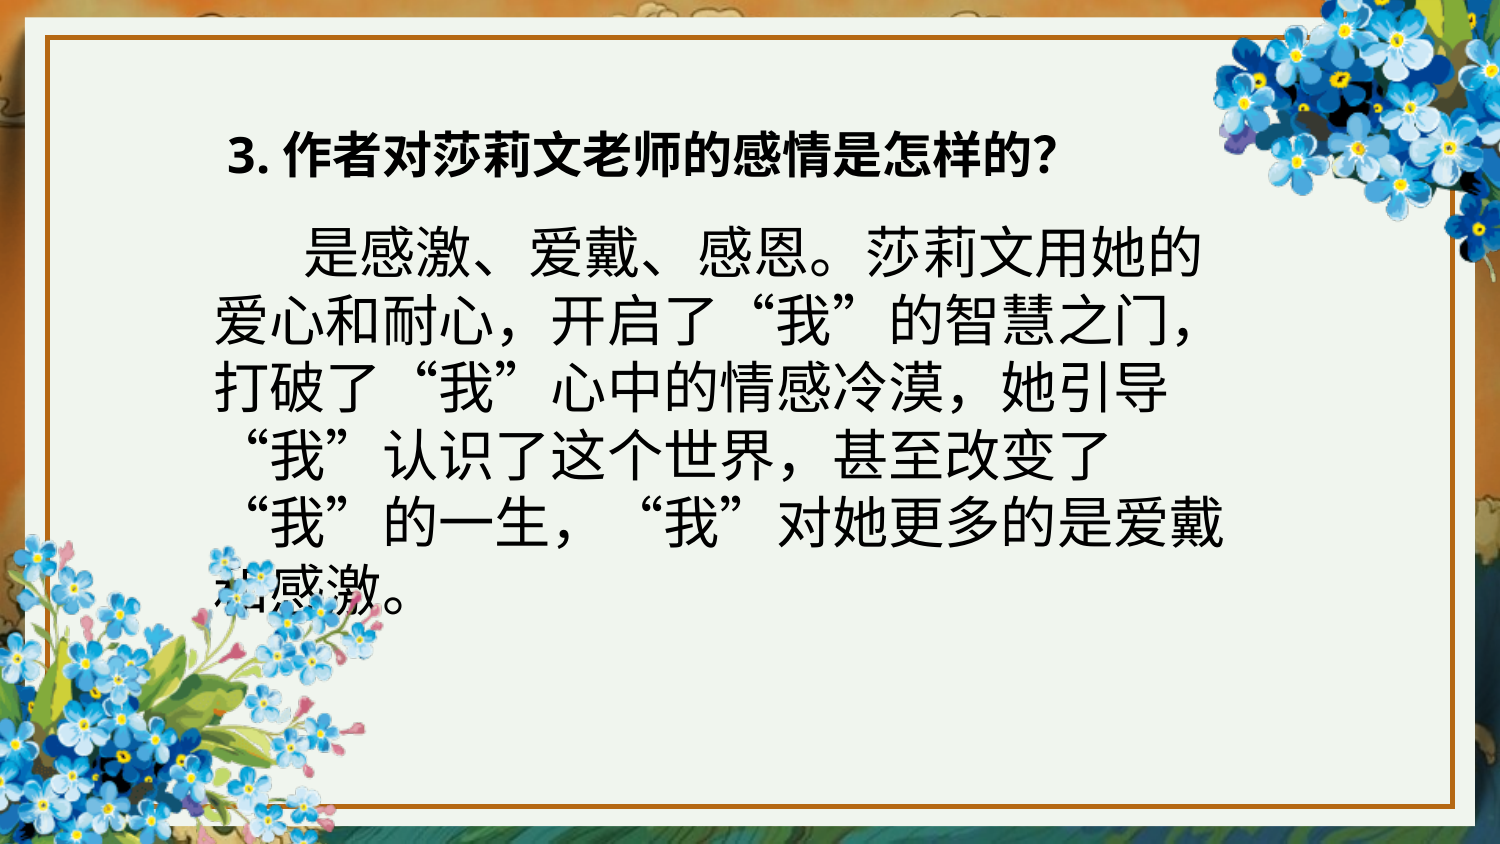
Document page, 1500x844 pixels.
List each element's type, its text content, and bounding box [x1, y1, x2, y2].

picture [0, 0, 1500, 844]
text_box 3.作者对莎莉文老师的感情是怎样的？ [216, 117, 1167, 189]
picture [1489, 102, 1500, 115]
text_box 是感激、爱戴、感恩。莎莉文用她的爱心和耐心，开启了“我”的智慧之门，打破了“我”心中的情感冷漠，她引导“我”认识了这个世界，甚至改变了“我”的一生，“我”对她更多的是爱戴和感激。 [202, 211, 1263, 628]
